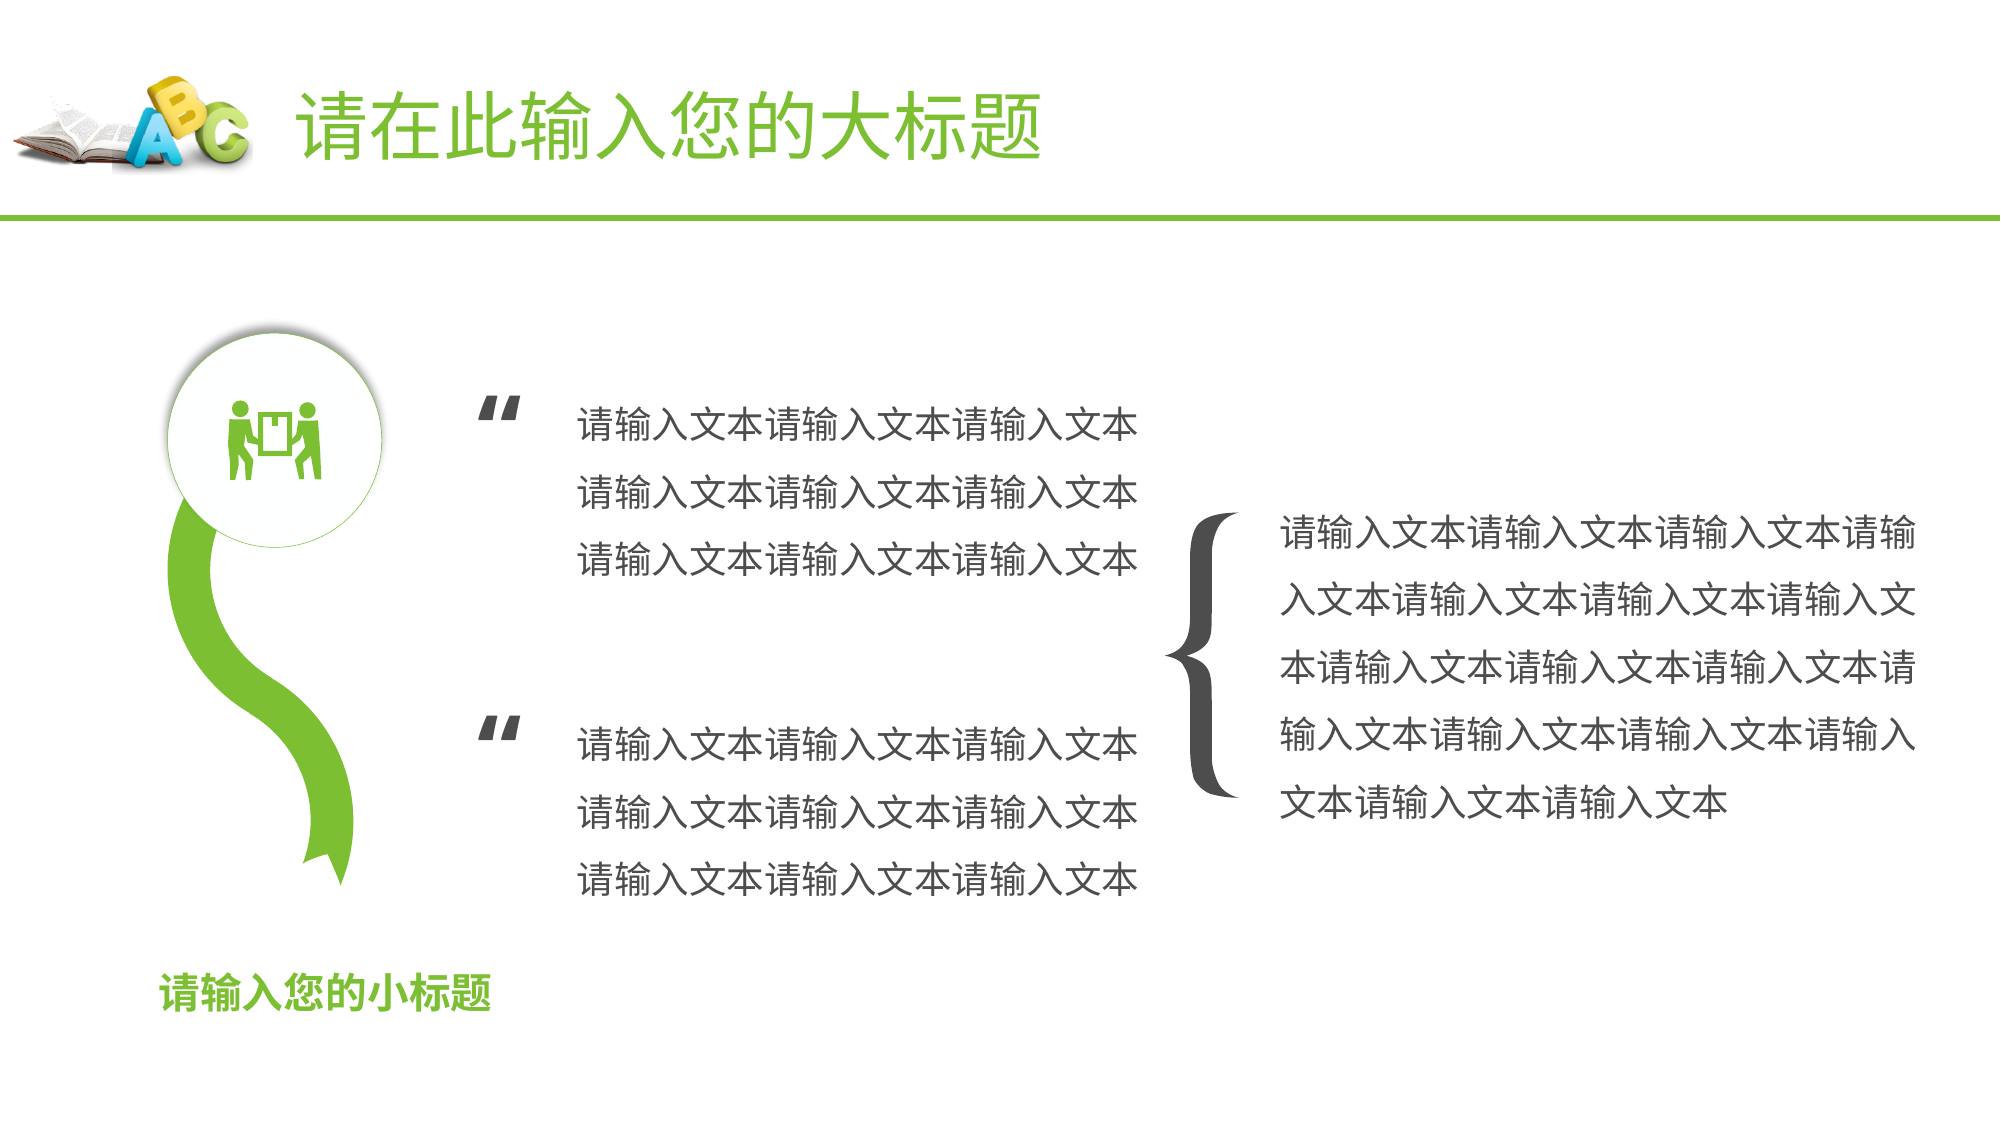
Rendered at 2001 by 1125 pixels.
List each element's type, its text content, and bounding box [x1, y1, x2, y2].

text_box “ [462, 679, 568, 815]
text_box “ [462, 359, 568, 495]
text_box [166, 332, 383, 549]
text_box [166, 499, 355, 890]
text_box 请输入文本请输入文本请输入文本请输入文本请输入文本请输入文本请输入文本请输入文本请输入文本 [561, 356, 1166, 604]
text_box [1164, 512, 1239, 798]
text_box 请输入文本请输入文本请输入文本请输入文本请输入文本请输入文本请输入文本请输入文本请输入文本 [561, 677, 1166, 924]
text_box [231, 400, 249, 418]
text_box 请输入文本请输入文本请输入文本请输入文本请输入文本请输入文本请输入文本请输入文本请输入文本请输入文本请输入文本请输入文本请输入文本请输入文本请输入文本请输入文本 [1263, 458, 1946, 852]
text_box [228, 412, 322, 481]
picture [13, 72, 262, 175]
text_box 请输入您的小标题 [57, 943, 594, 1041]
title 请在此输入您的大标题 [278, 60, 1821, 200]
text_box [299, 402, 316, 419]
